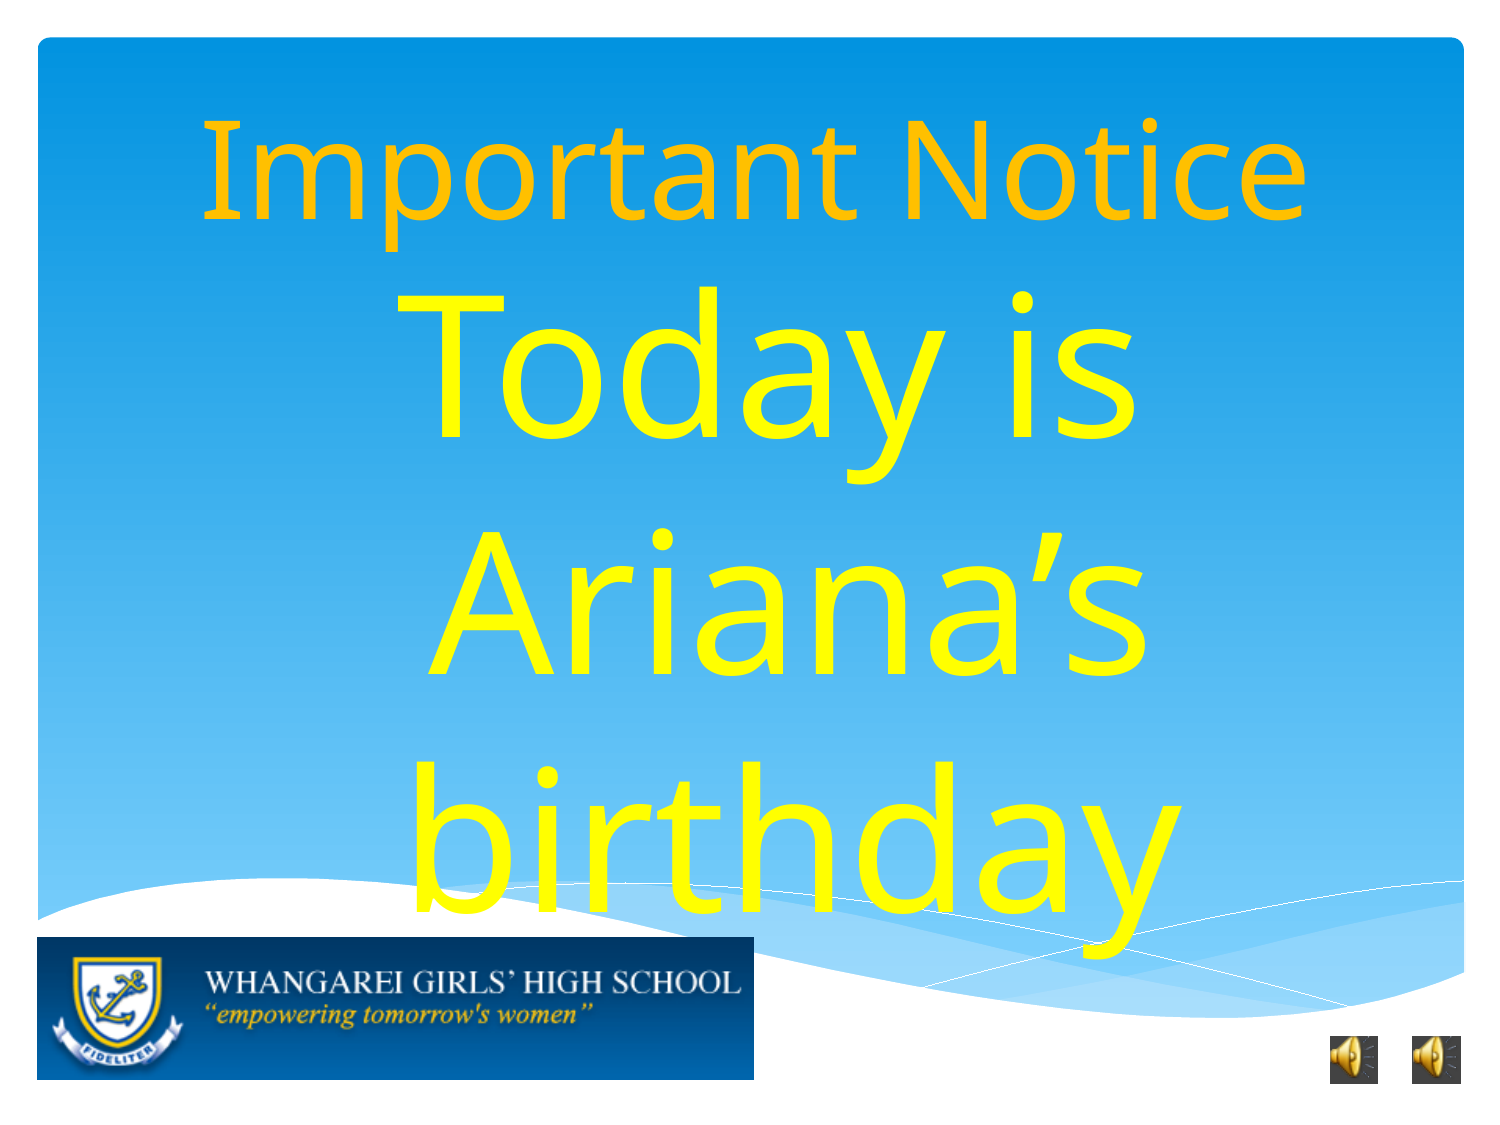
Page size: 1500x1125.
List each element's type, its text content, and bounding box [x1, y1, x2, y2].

text_box Important Notice [149, 37, 1362, 255]
text_box Today is Ariana’s birthday [149, 231, 1391, 963]
picture [1411, 1034, 1462, 1086]
picture [1328, 1034, 1380, 1086]
picture [37, 937, 754, 1080]
